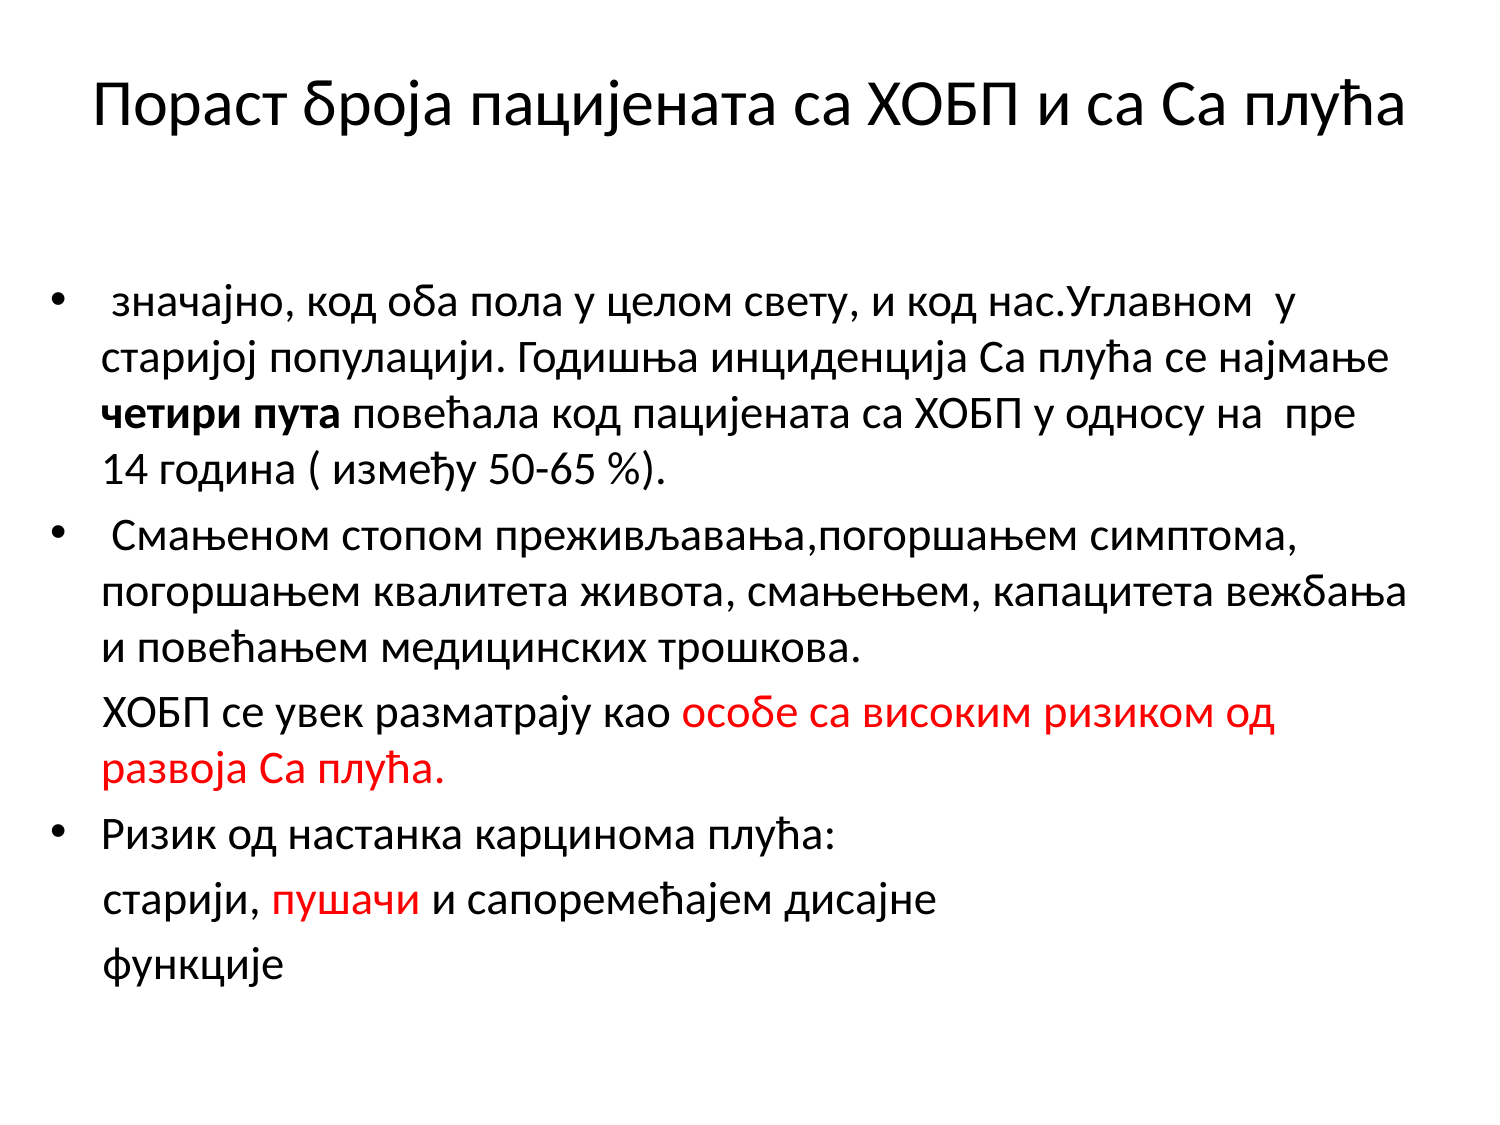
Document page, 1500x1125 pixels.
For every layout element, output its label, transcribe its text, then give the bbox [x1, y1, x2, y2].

title Пораст броја пацијената са ХОБП и са Са плућа [75, 45, 1425, 233]
list значајно, код оба пола у целом свету, и код нас.Углавном у старијој популацији. Годишња инциденција Са плућа се најмање четири пута повећала код пацијената са ХОБП у односу на пре 14 година ( између 50-65 %). Смањеном стопом преживљавања,погоршањем симптома, погоршањем квалитета живота, смањењем, капацитета вежбања и повећањем медицинских трошкова. ХОБП се увек разматрају као особе са високим ризиком од развоја Са плућа. Ризик од настанка карцинома плућа: старији, пушачи и сапоремећајем дисајне функције [35, 262, 1425, 1005]
